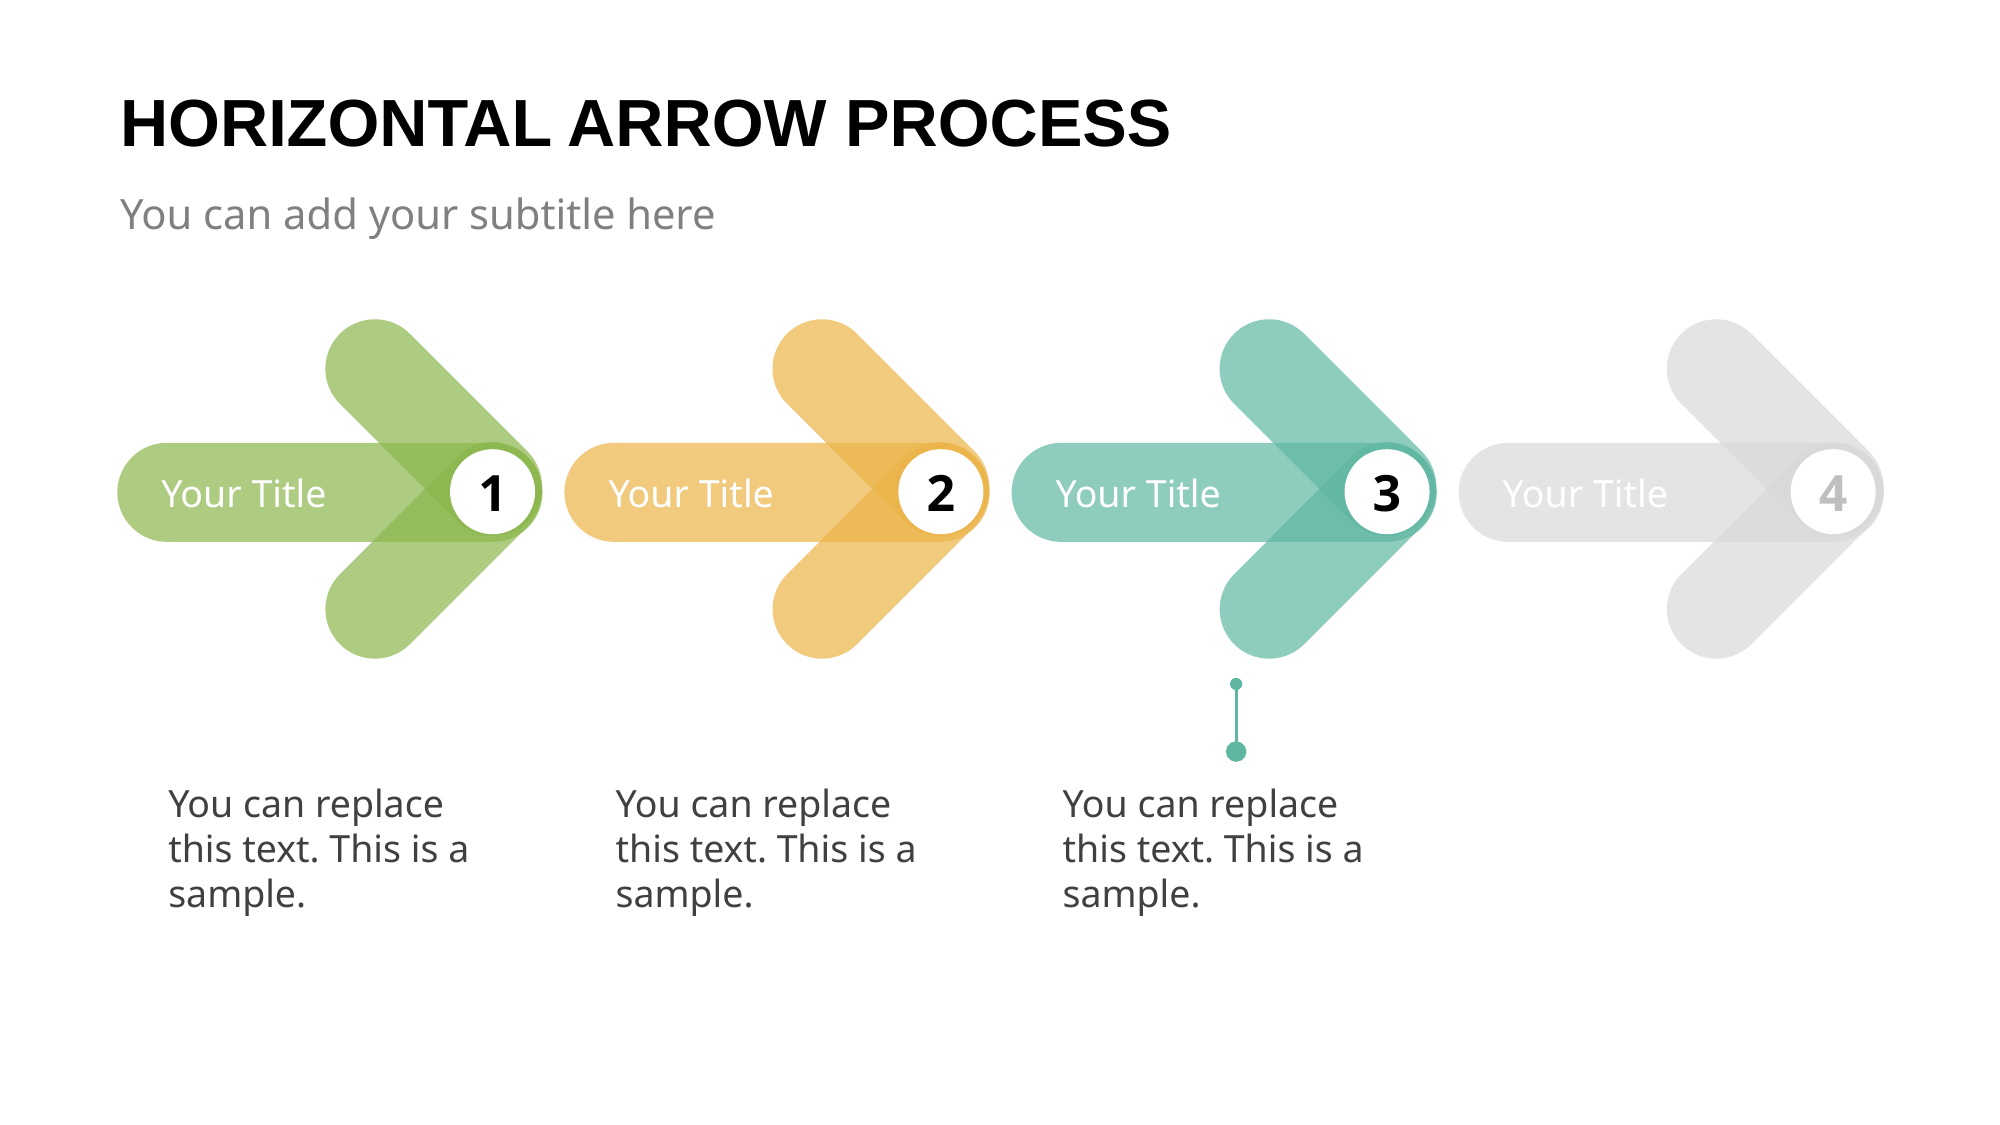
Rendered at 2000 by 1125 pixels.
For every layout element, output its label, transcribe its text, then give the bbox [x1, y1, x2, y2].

text_box You can replace this text. This is a sample. [1047, 772, 1425, 922]
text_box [1458, 294, 1908, 601]
text_box You can replace this text. This is a sample. [153, 772, 530, 922]
list You can add your subtitle here [99, 178, 1176, 262]
text_box You can replace this text. This is a sample. [600, 772, 978, 922]
title HORIZONTAL ARROW PROCESS [99, 61, 1376, 179]
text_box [1011, 294, 1457, 601]
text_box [564, 294, 1010, 601]
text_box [117, 294, 563, 601]
